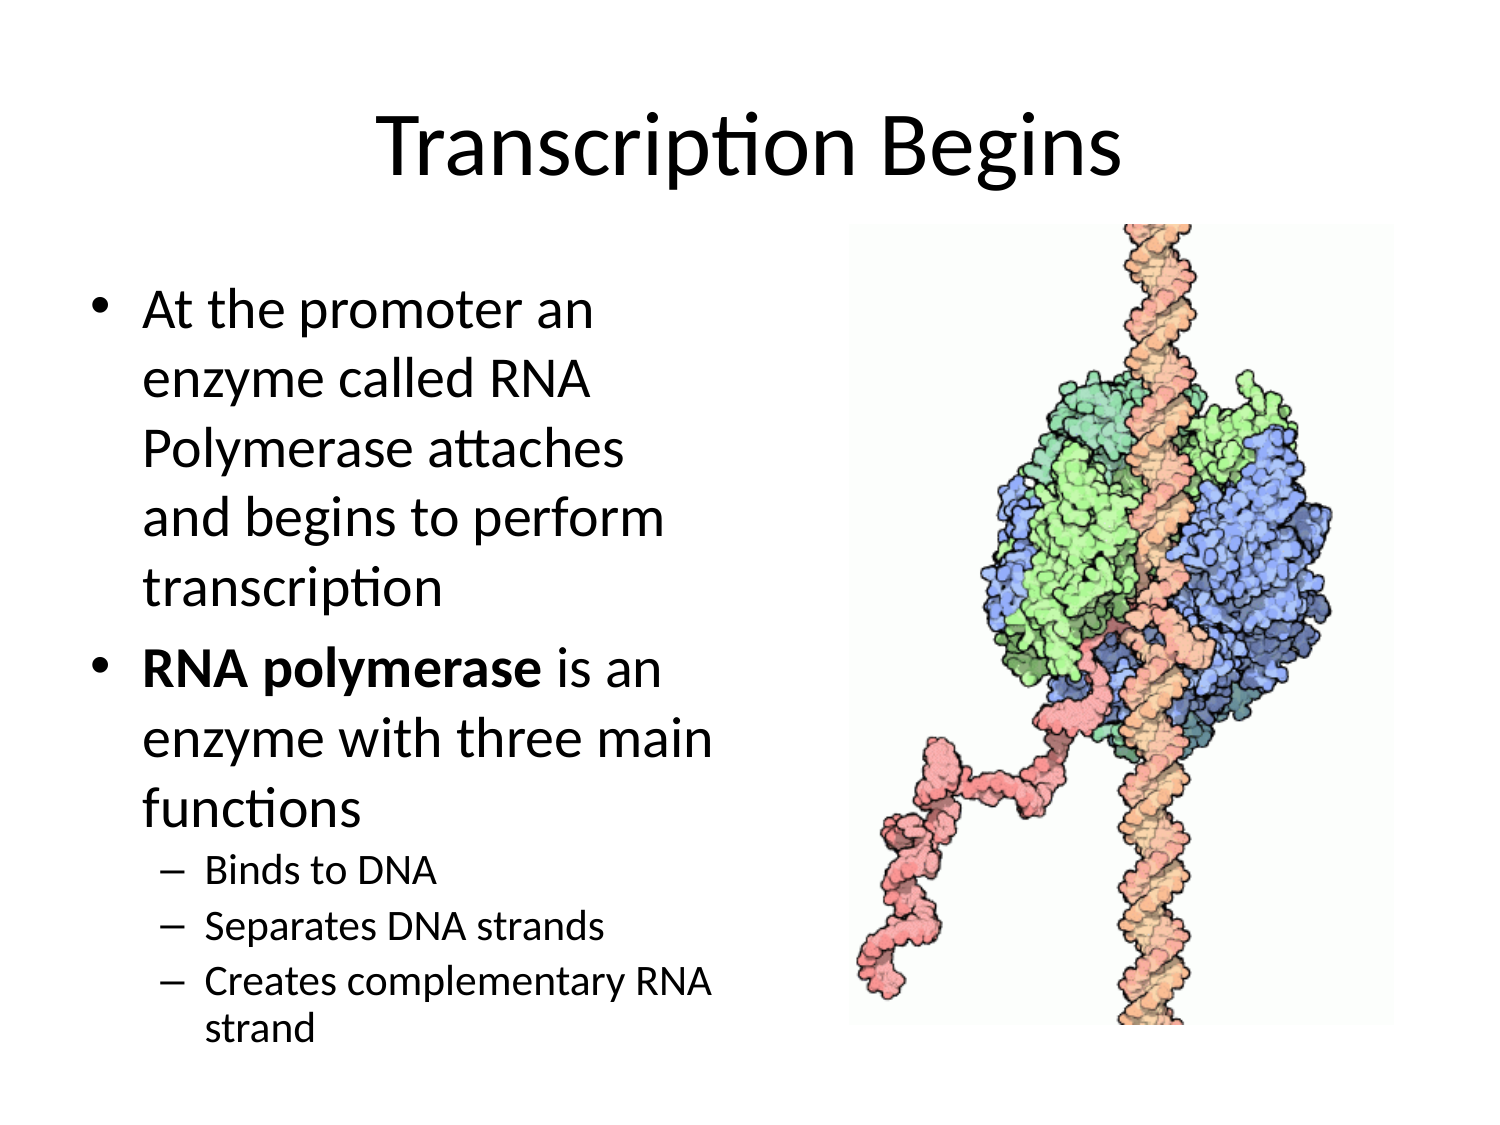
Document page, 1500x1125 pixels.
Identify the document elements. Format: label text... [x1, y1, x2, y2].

picture [849, 224, 1394, 1026]
list At the promoter an enzyme called RNA Polymerase attaches and begins to perform transcription RNA polymerase is an enzyme with three main functions Binds to DNA Separates DNA strands Creates complementary RNA strand [75, 262, 738, 1063]
title Transcription Begins [75, 45, 1425, 233]
